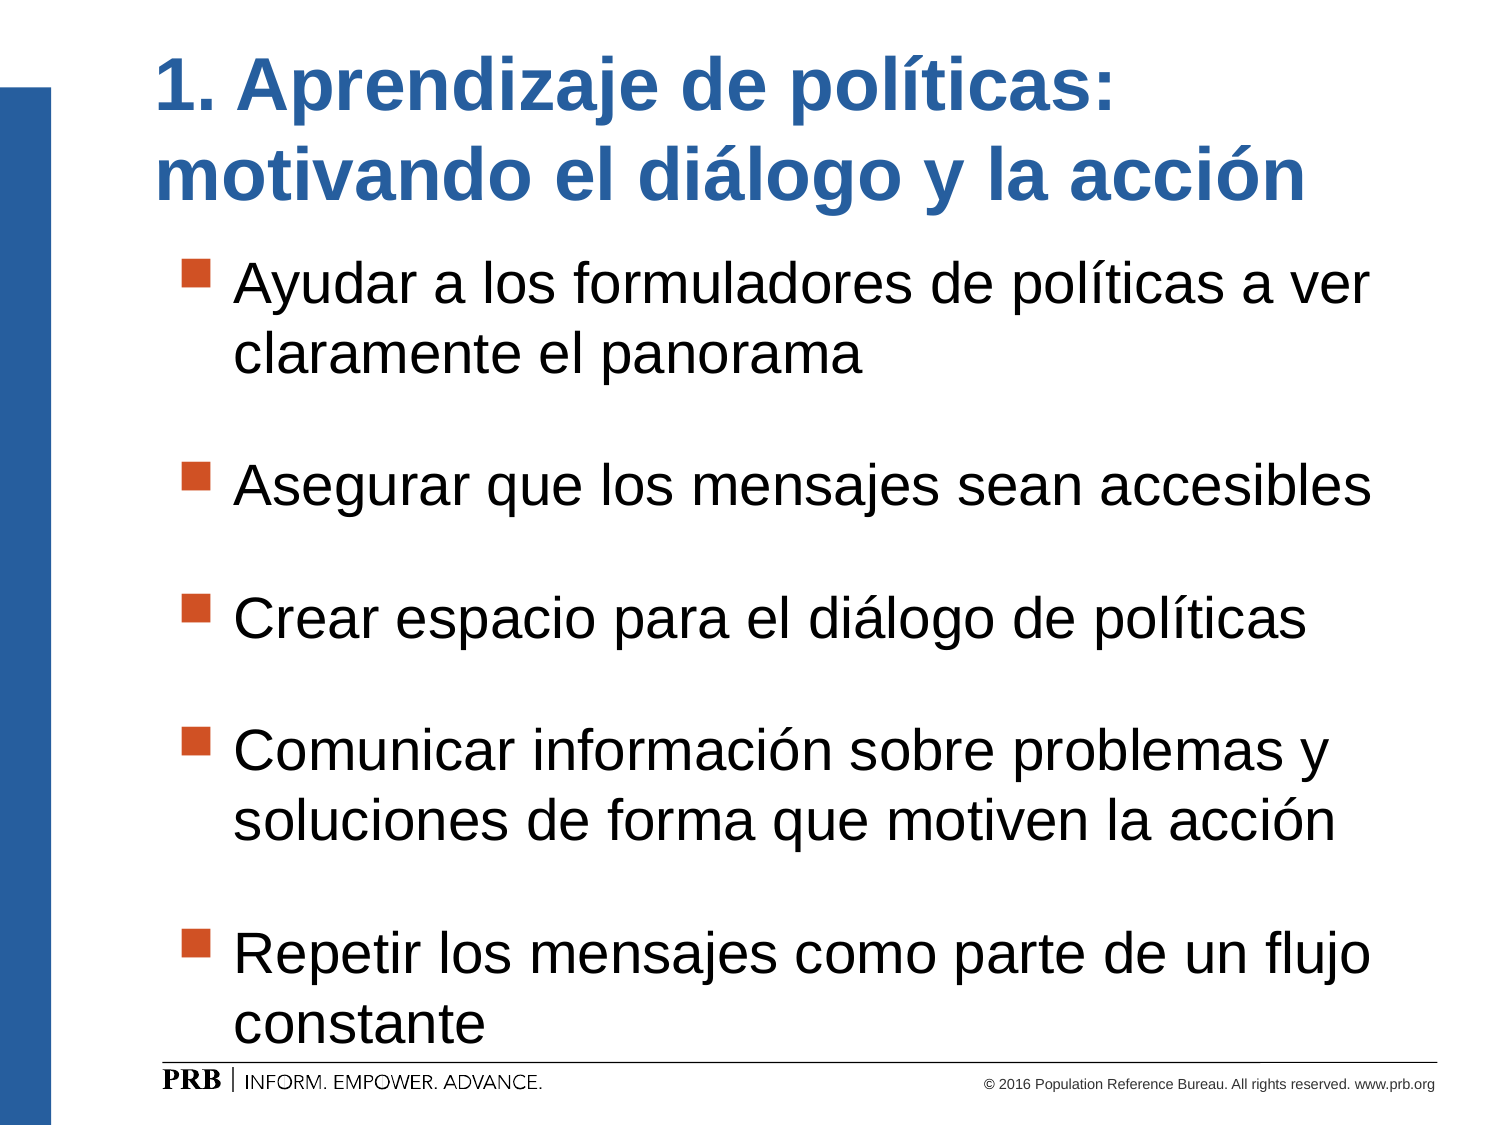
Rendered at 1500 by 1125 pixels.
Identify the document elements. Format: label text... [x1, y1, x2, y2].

title 1. Aprendizaje de políticas: motivando el diálogo y la acción [139, 50, 1500, 200]
list Ayudar a los formuladores de políticas a ver claramente el panorama Asegurar que los mensajes sean accesibles Crear espacio para el diálogo de políticas Comunicar información sobre problemas y soluciones de forma que motiven la acción Repetir los mensajes como parte de un flujo constante [162, 237, 1425, 1013]
